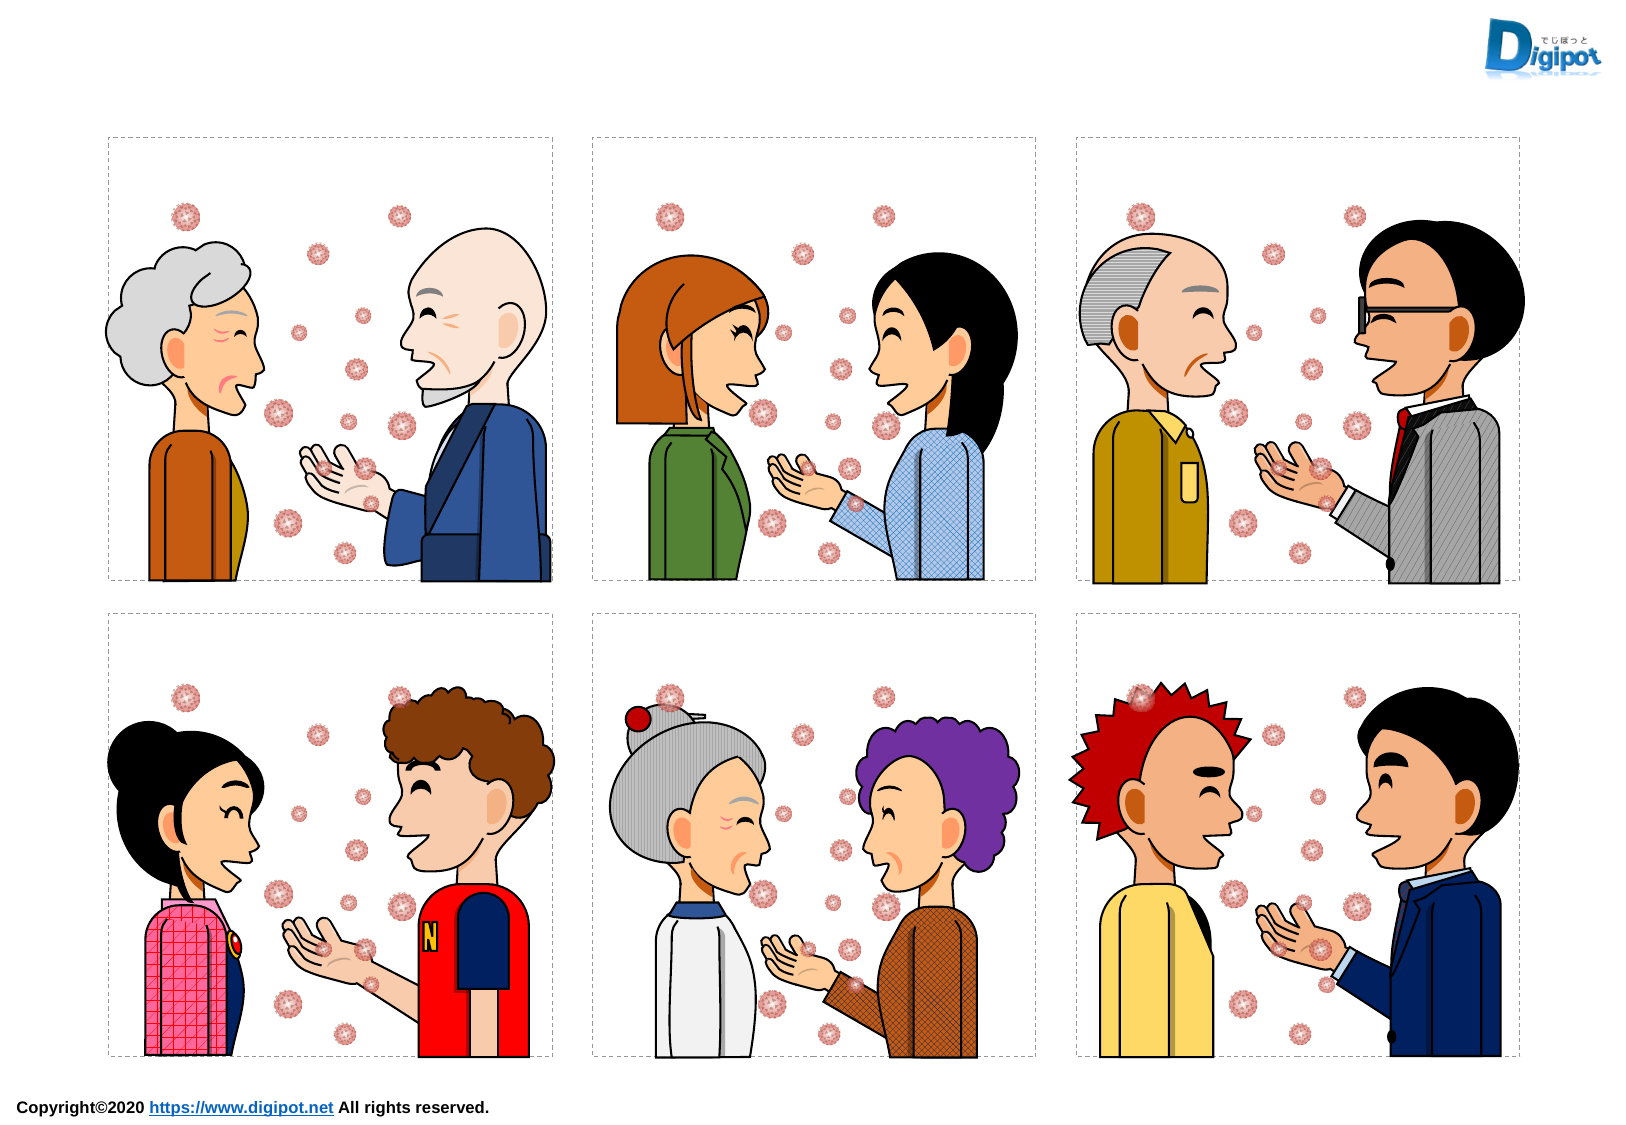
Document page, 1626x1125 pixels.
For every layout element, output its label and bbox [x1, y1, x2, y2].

text_box [1082, 202, 1517, 596]
picture [1485, 18, 1602, 82]
text_box [1051, 683, 1518, 1058]
text_box [105, 202, 551, 583]
text_box [108, 683, 555, 1058]
text_box [604, 683, 1020, 1058]
text_box [617, 202, 1017, 580]
